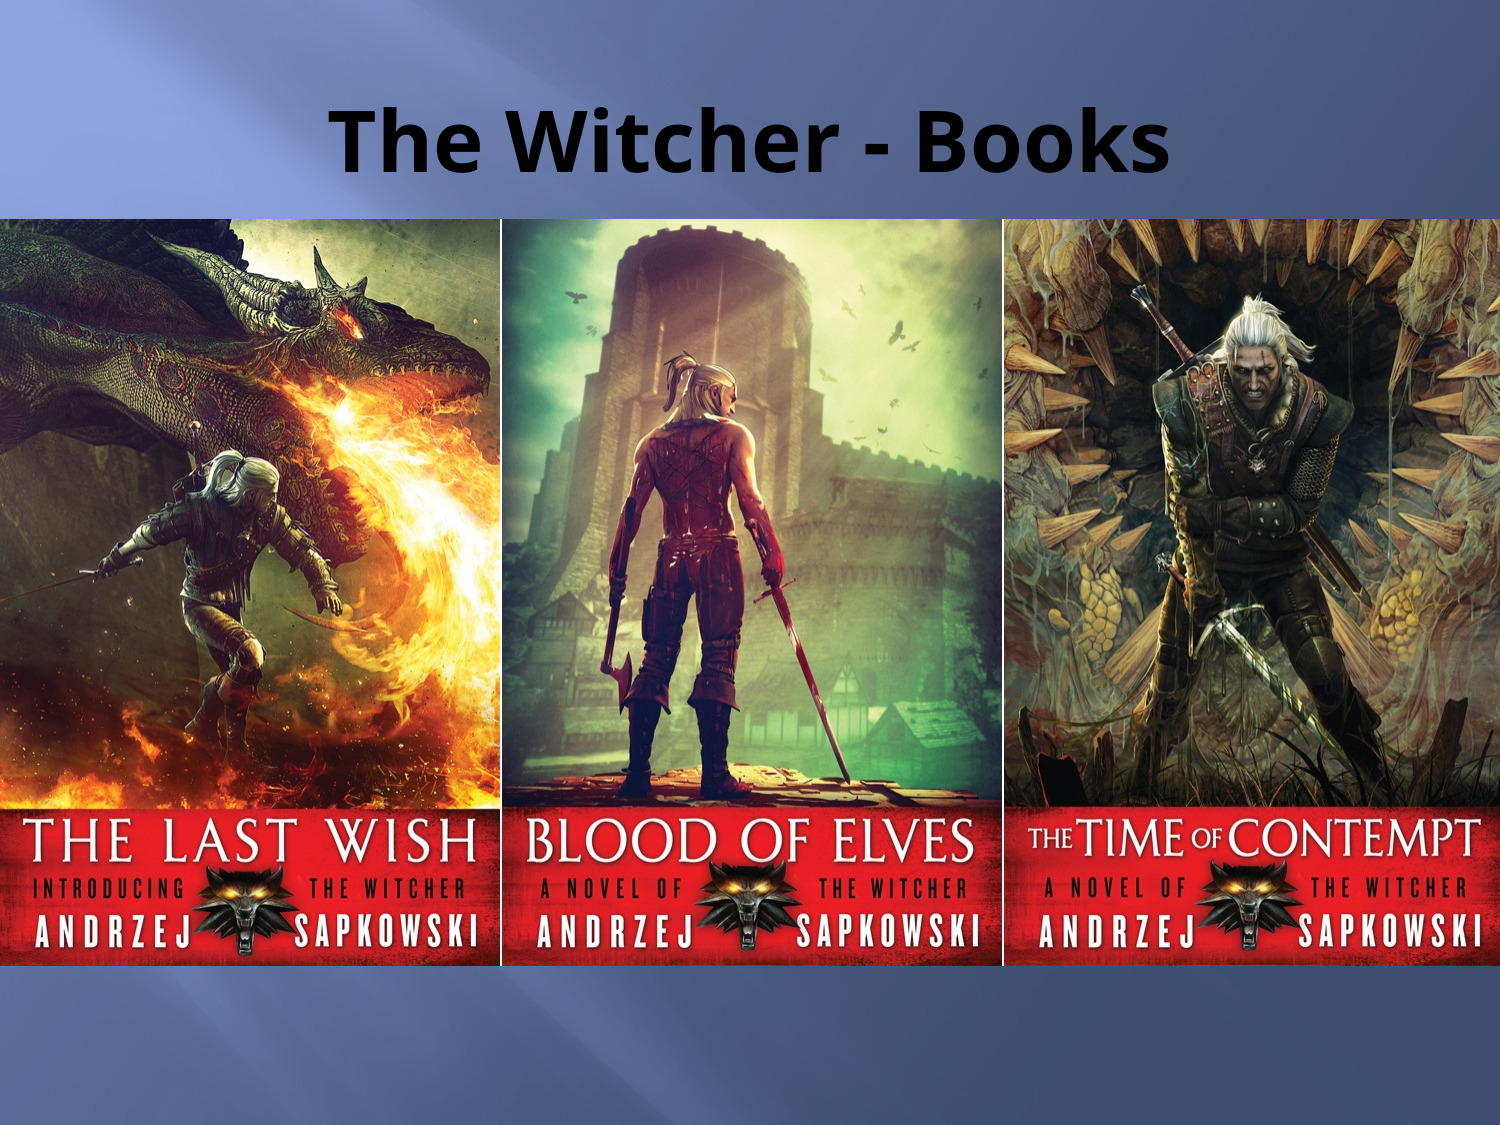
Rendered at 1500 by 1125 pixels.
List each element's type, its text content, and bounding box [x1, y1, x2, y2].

title The Witcher - Books [75, 45, 1425, 219]
picture [0, 219, 1500, 967]
